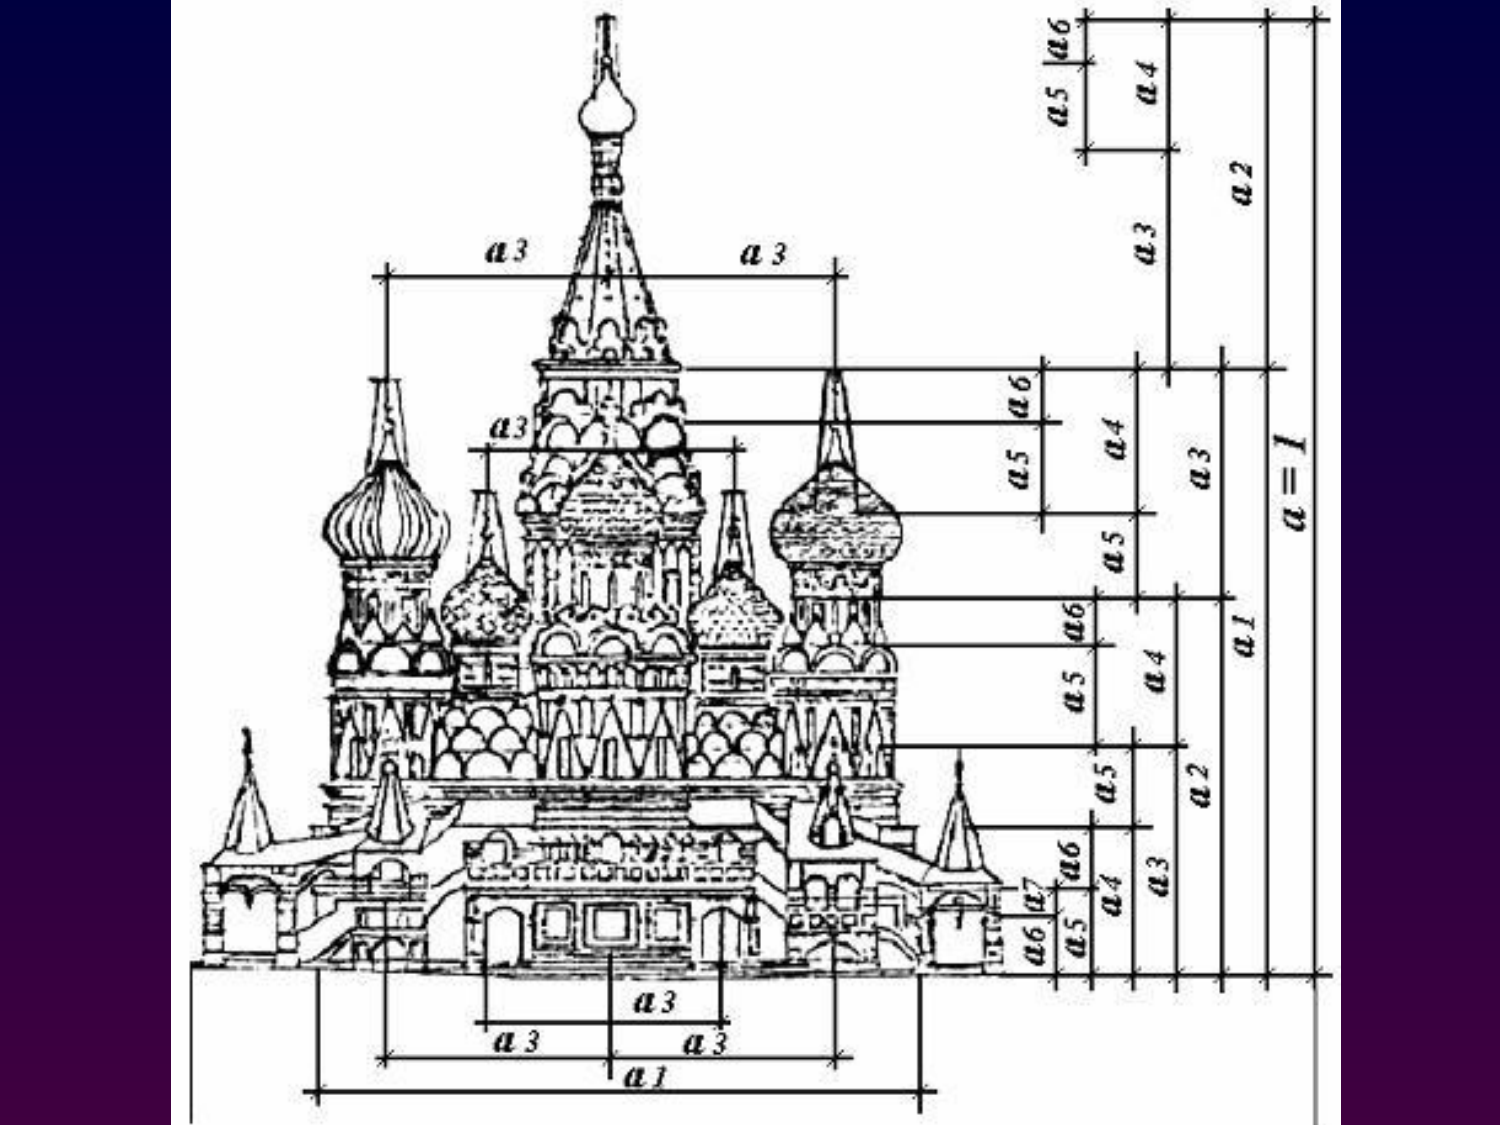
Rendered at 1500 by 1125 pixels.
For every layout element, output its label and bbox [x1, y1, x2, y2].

picture [170, 0, 1341, 1125]
